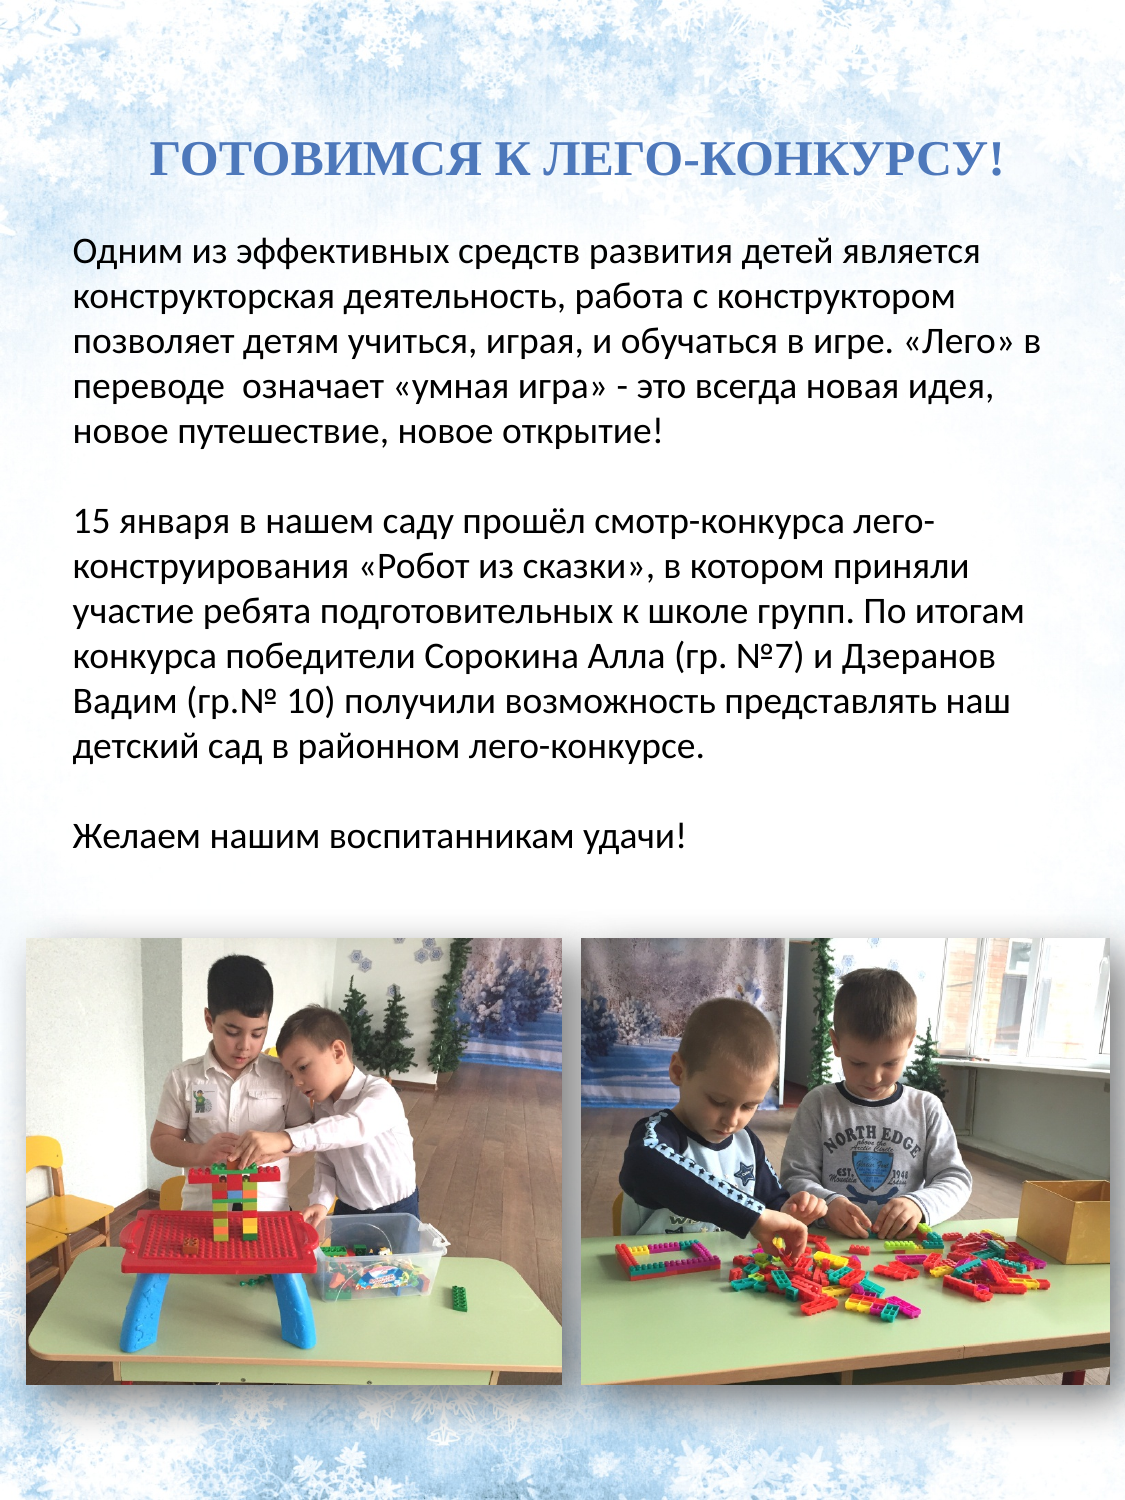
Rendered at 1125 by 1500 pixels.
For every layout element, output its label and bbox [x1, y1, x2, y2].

text_box [25, 88, 1110, 1386]
picture [0, 0, 1125, 1500]
